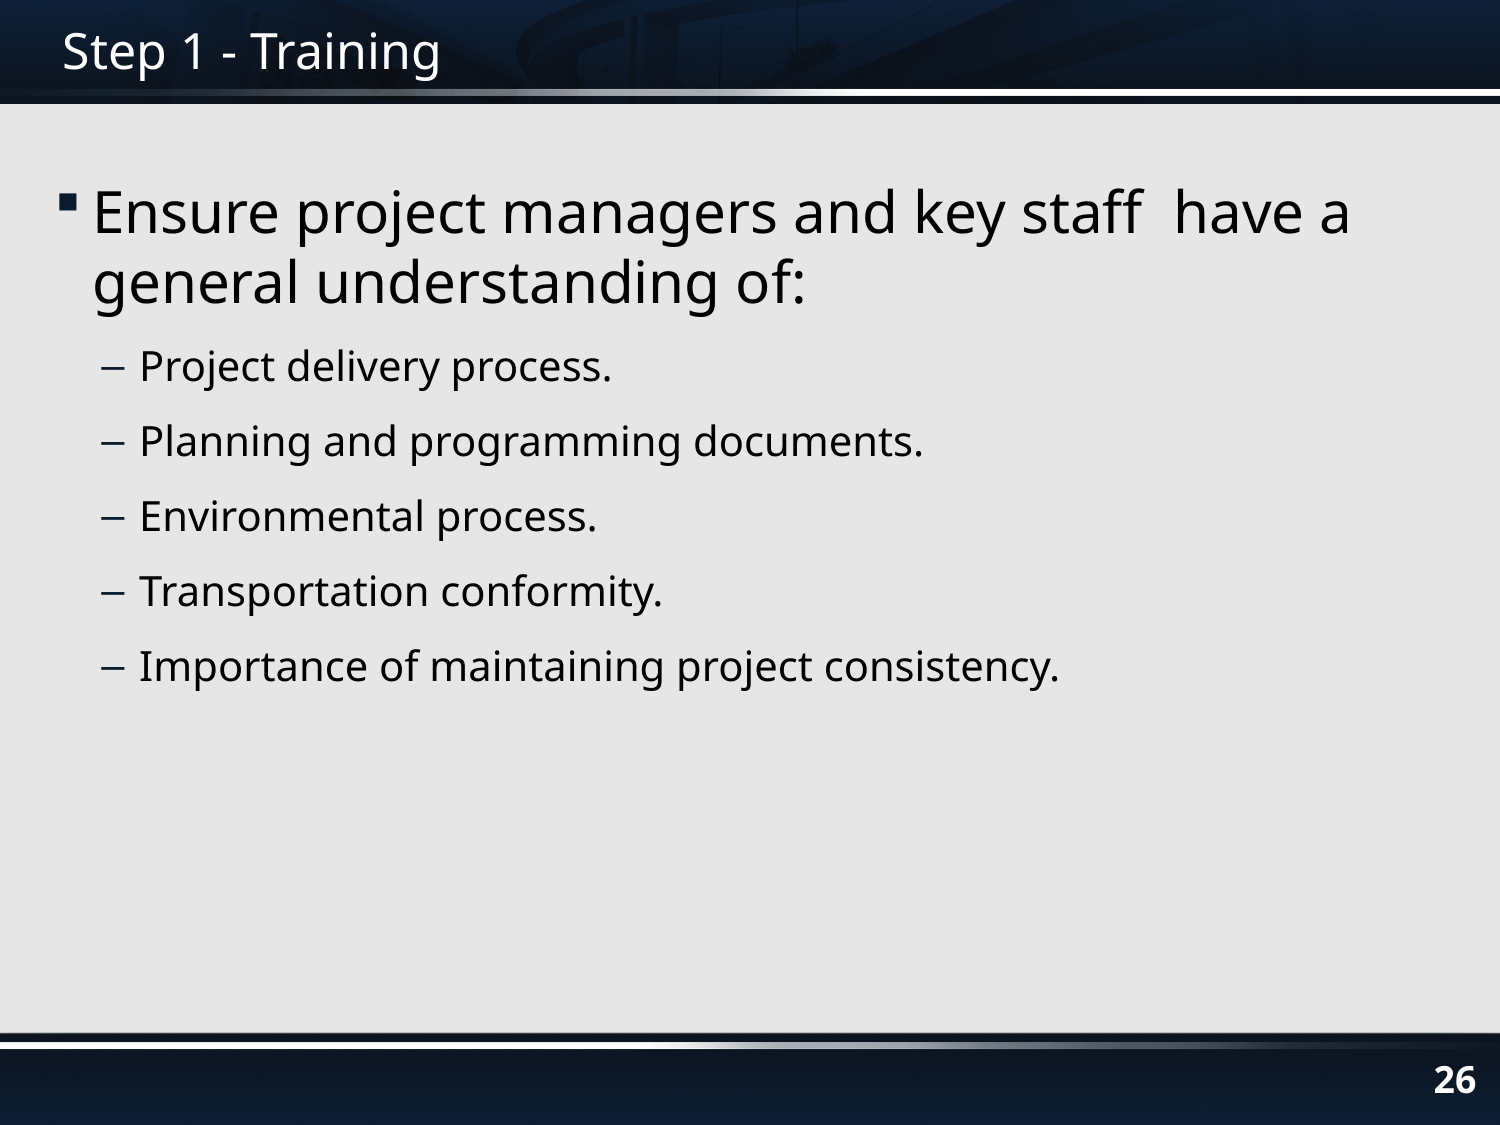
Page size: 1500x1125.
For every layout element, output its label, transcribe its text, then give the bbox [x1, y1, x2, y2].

picture [0, 1032, 1500, 1125]
title Step 1 - Training [50, 12, 1421, 89]
list Ensure project managers and key staff have a general understanding of: Project delivery process. Planning and programming documents. Environmental process. Transportation conformity. Importance of maintaining project consistency. [54, 174, 1446, 1025]
picture [0, 0, 1500, 104]
